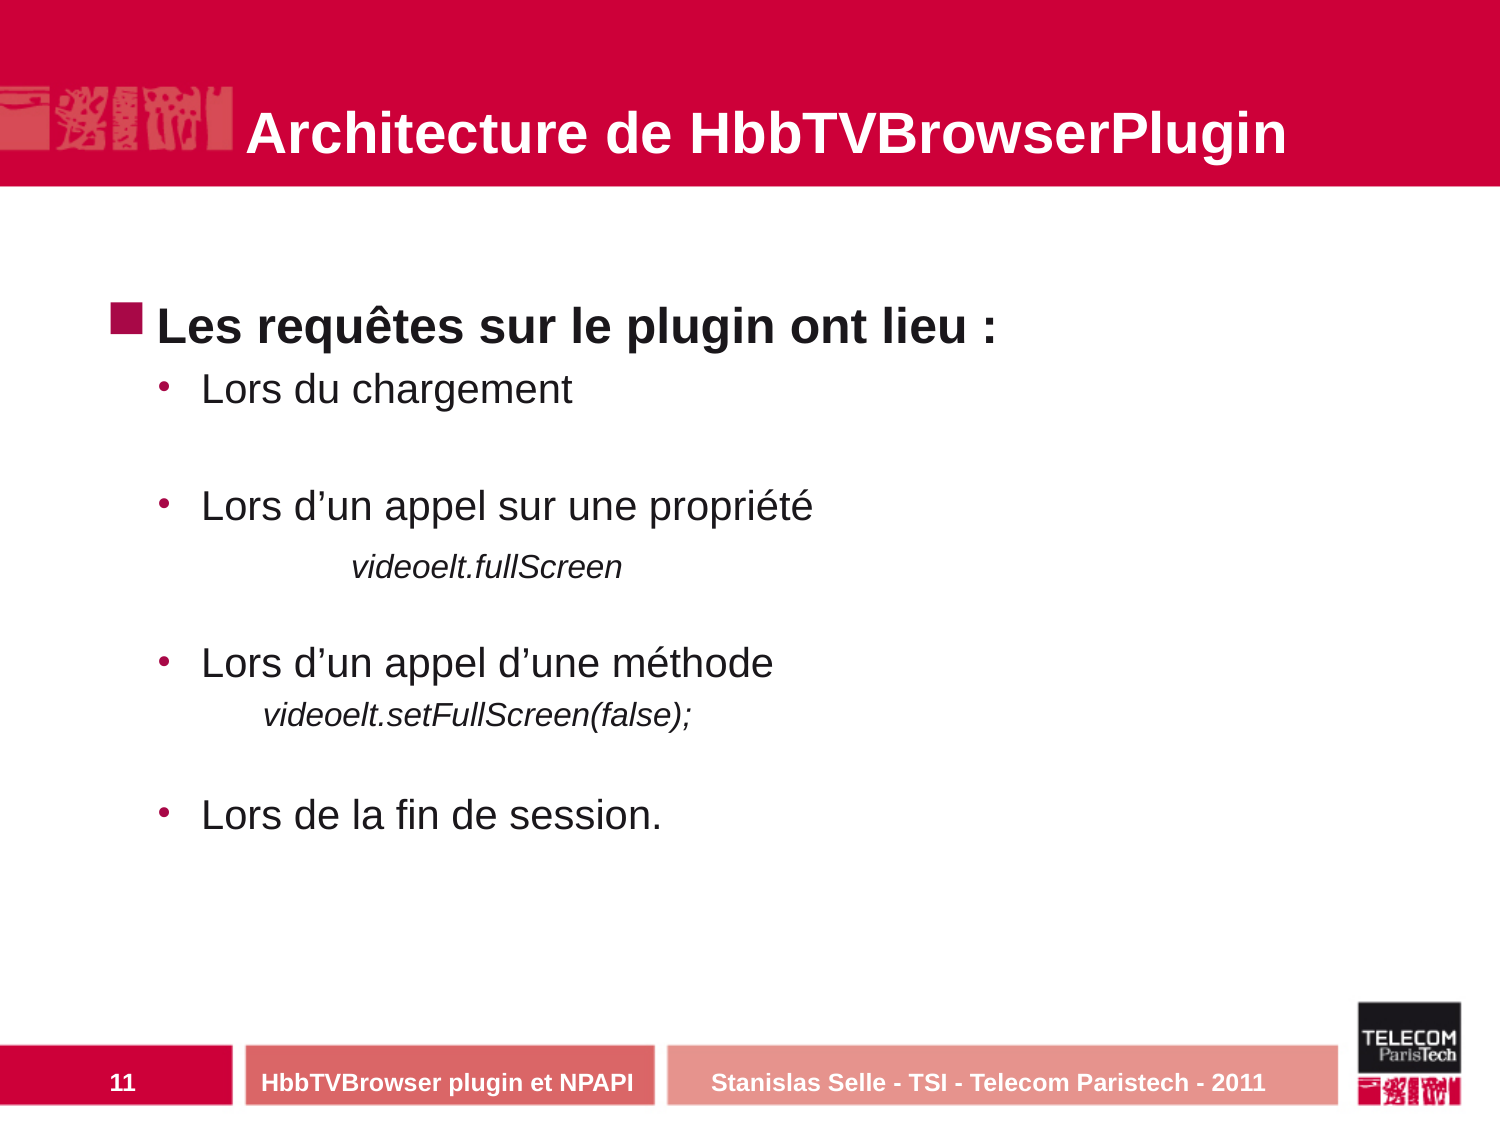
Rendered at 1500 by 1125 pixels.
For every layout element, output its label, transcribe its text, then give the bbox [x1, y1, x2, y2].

picture [0, 0, 1500, 1125]
title Architecture de HbbTVBrowserPlugin [245, 23, 1459, 166]
slide_number 11 [94, 1058, 234, 1107]
footer HbbTVBrowser plugin et NPAPI Stanislas Selle - TSI - Telecom Paristech - 2011 [260, 1058, 1338, 1103]
list Les requêtes sur le plugin ont lieu : Lors du chargement Lors d’un appel sur une propriété videoelt.fullScreen Lors d’un appel d’une méthode videoelt.setFullScreen(false); Lors de la fin de session. [111, 243, 1371, 977]
